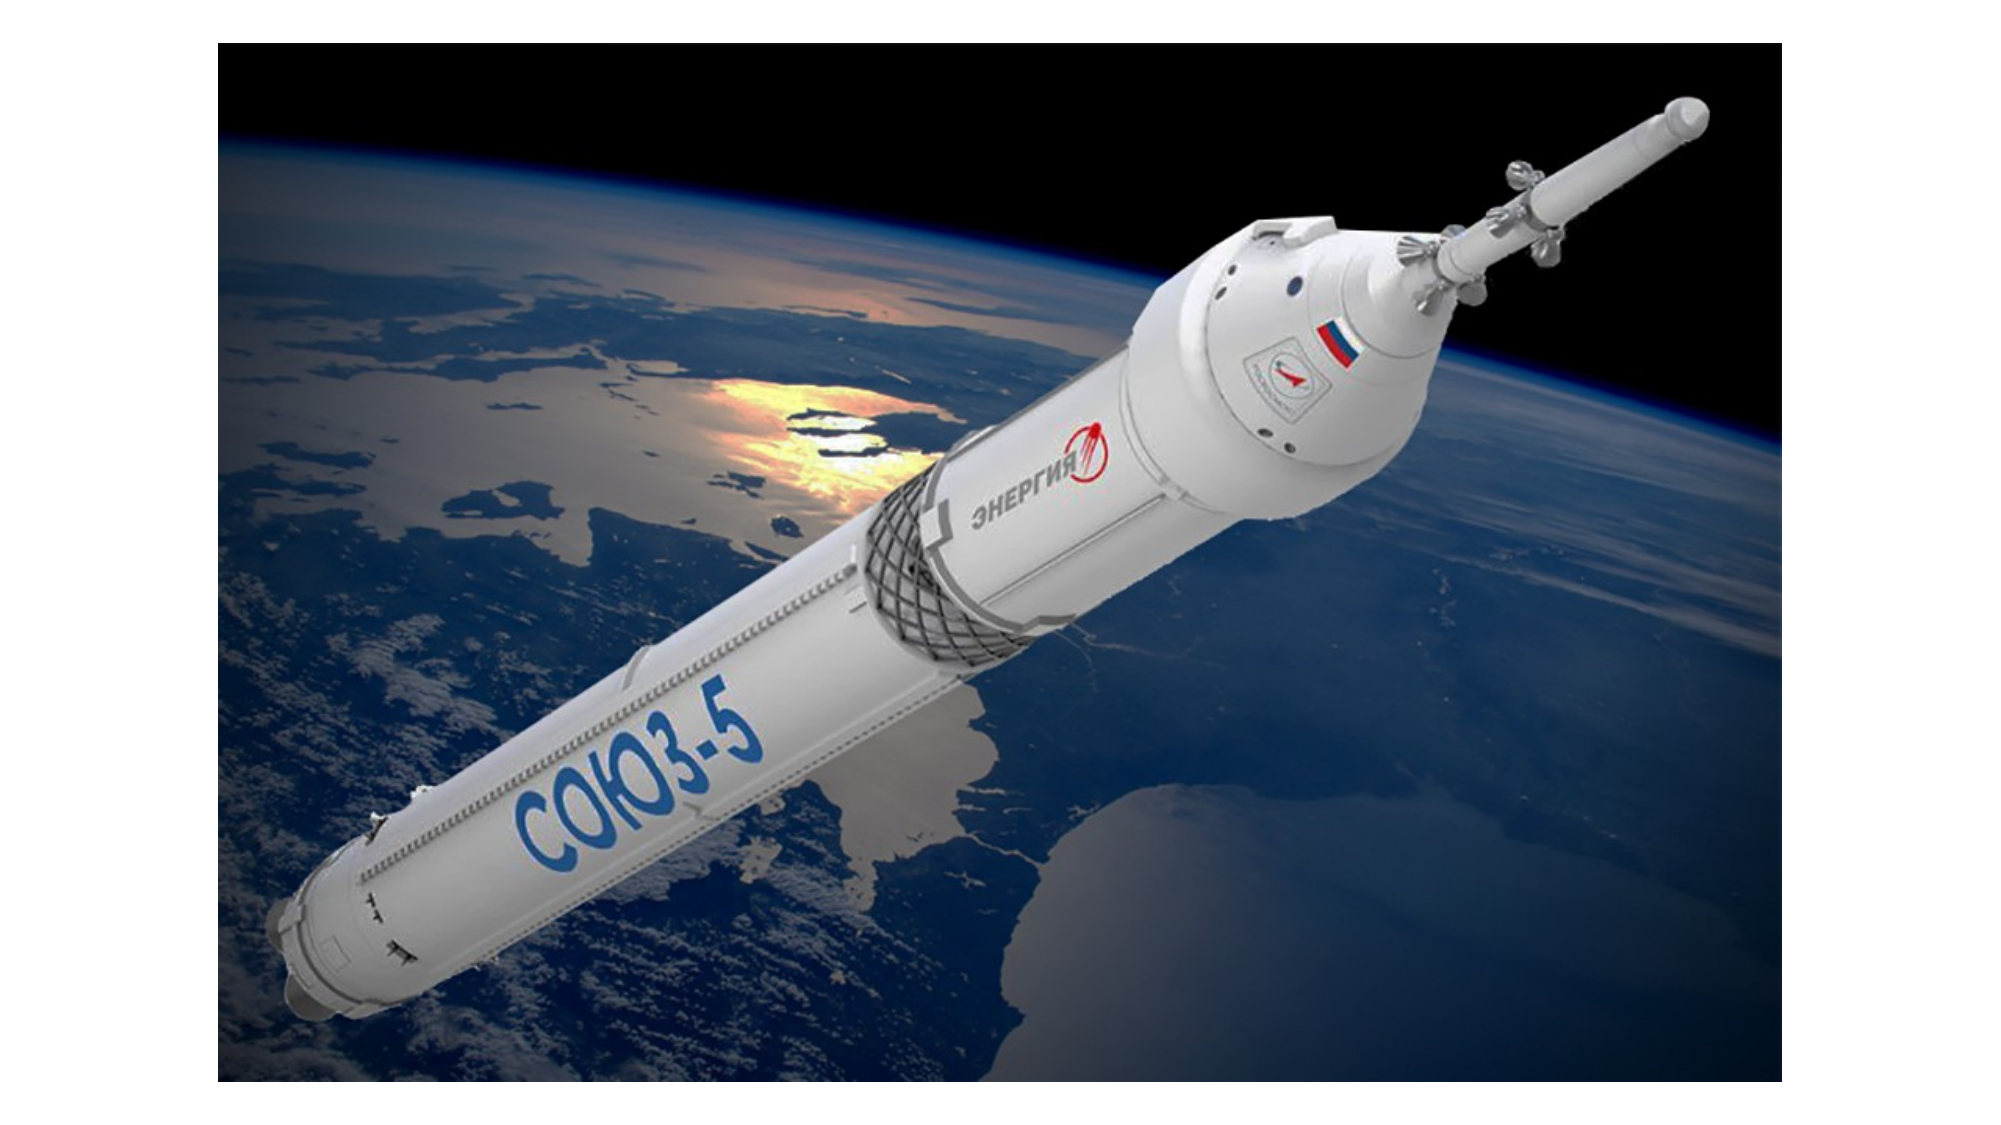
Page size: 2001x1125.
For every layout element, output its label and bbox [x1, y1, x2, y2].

picture [218, 43, 1782, 1082]
